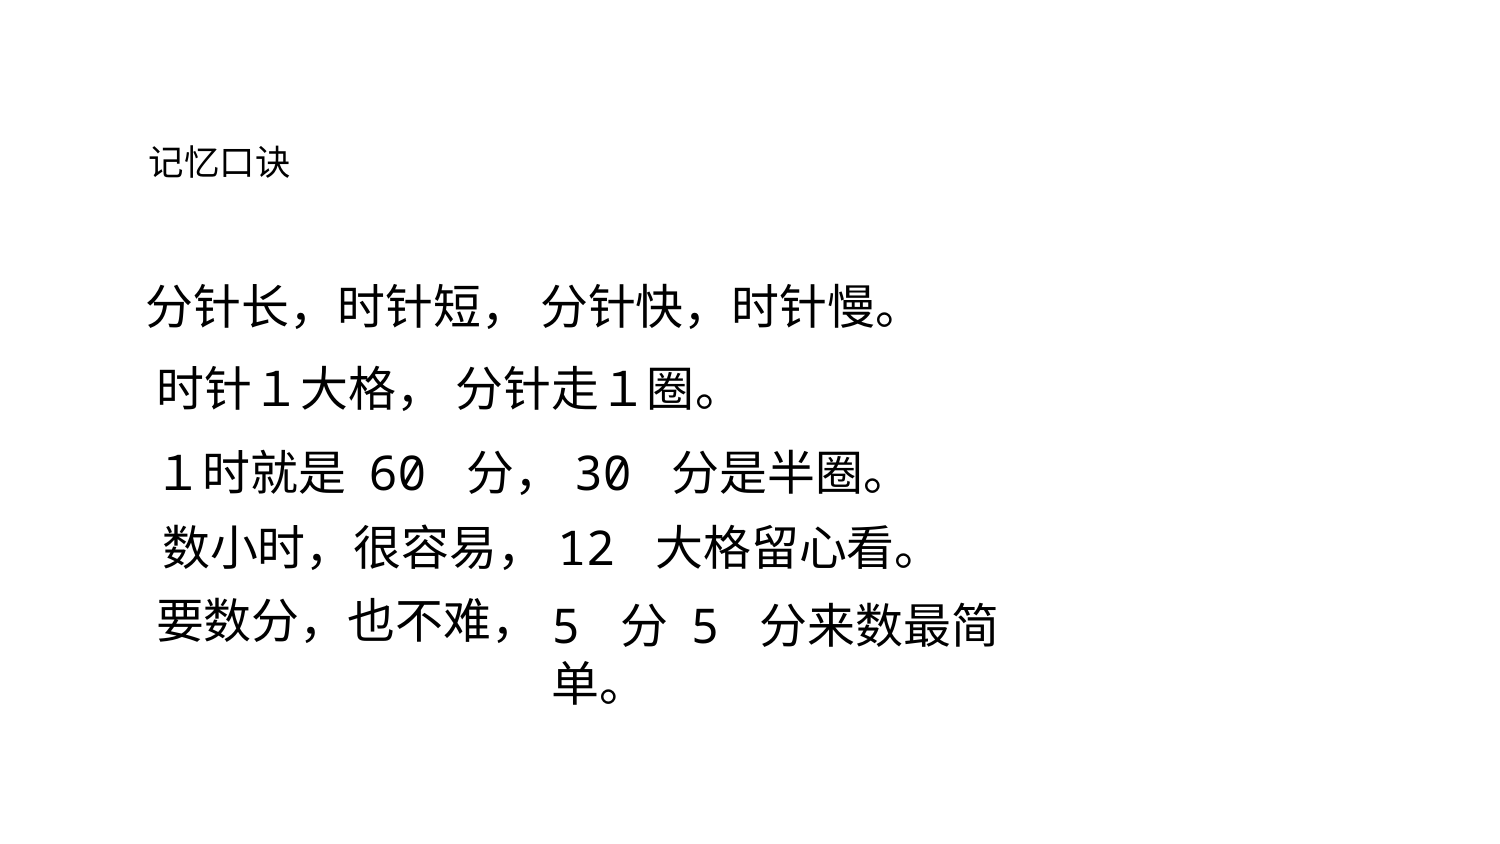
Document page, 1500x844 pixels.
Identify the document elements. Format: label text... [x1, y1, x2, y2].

text_box 记忆口诀 [137, 134, 504, 188]
text_box 5 分 5 分来数最简单。 [540, 590, 1035, 717]
text_box １时就是 60 分，30 分是半圈。 [143, 436, 933, 506]
text_box 分针长，时针短， 分针快，时针慢。 [135, 271, 1207, 340]
text_box 要数分，也不难， [145, 585, 1039, 654]
text_box 时针１大格， 分针走１圈。 [145, 353, 871, 422]
text_box 数小时，很容易，12 大格留心看。 [151, 512, 1034, 581]
